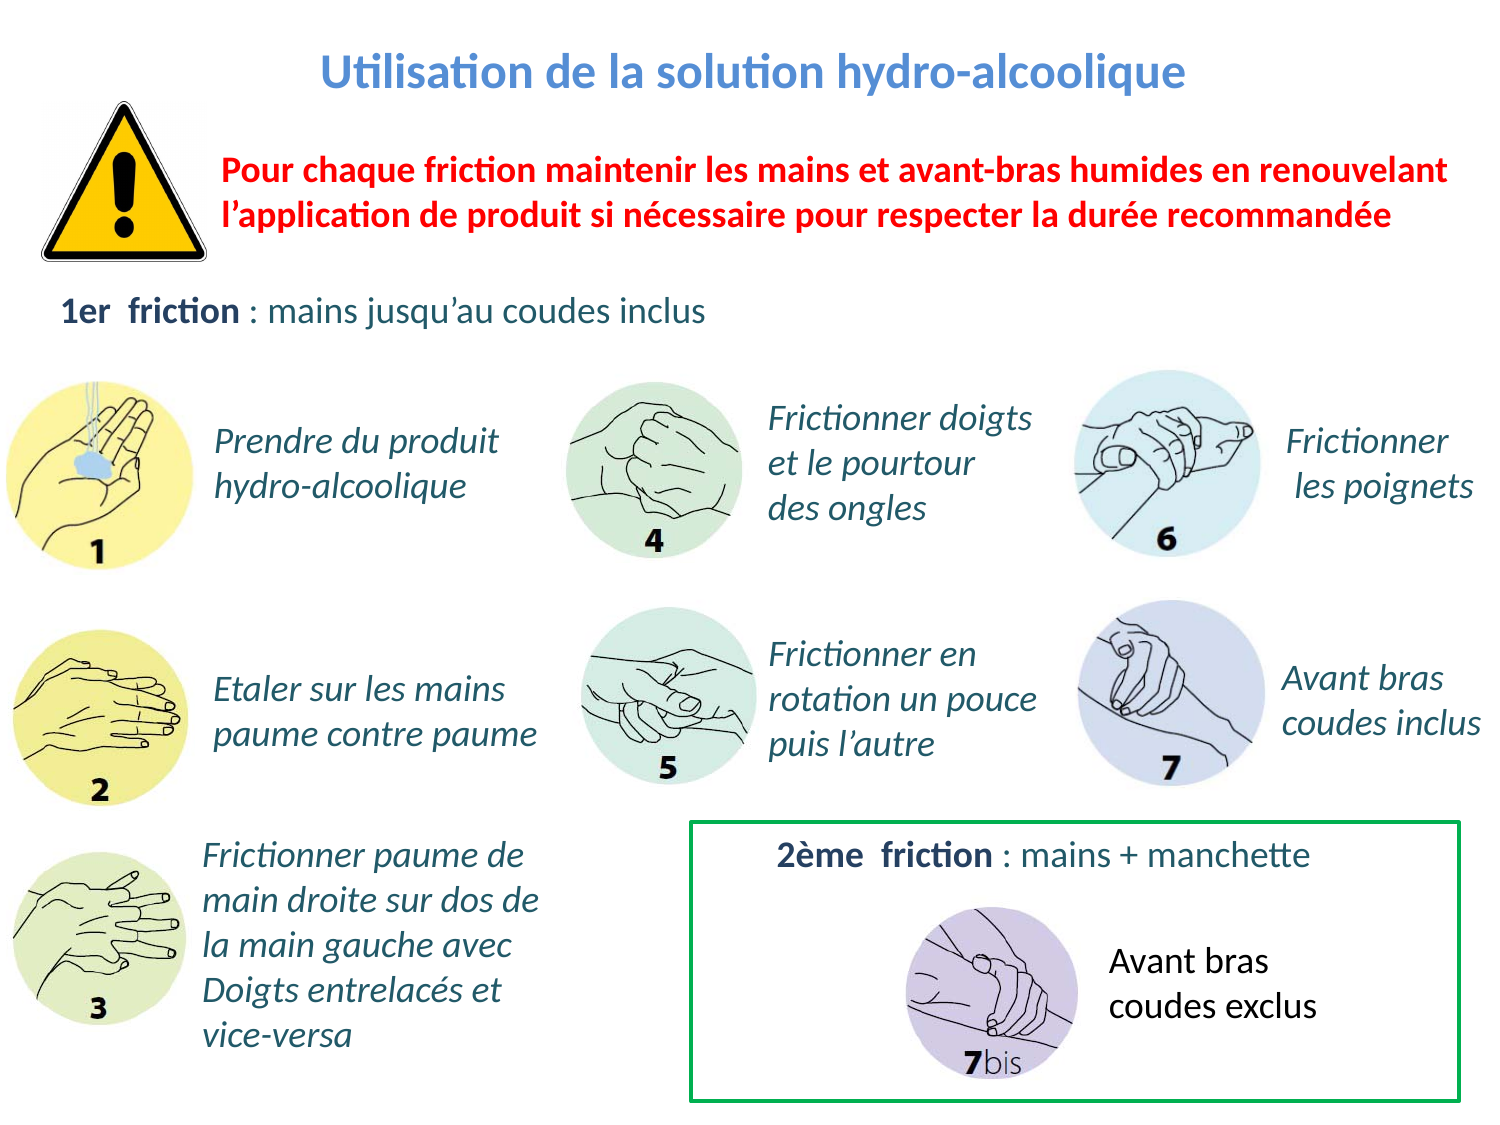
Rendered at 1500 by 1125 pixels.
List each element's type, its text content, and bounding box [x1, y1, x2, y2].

picture [572, 597, 762, 788]
picture [5, 621, 195, 811]
text_box Frictionner doigts et le pourtour des ongles [754, 385, 1048, 535]
text_box Avant bras coudes inclus [1275, 645, 1497, 750]
text_box Frictionner les poignets [1275, 408, 1490, 514]
text_box Etaler sur les mains paume contre paume [200, 656, 553, 762]
picture [1068, 361, 1270, 563]
text_box Frictionner paume de main droite sur dos de la main gauche avec Doigts entrelacés et vice-versa [187, 822, 555, 1062]
text_box 1er friction : mains jusqu’au coudes inclus [44, 278, 722, 339]
text_box Frictionner en rotation un pouce puis l’autre [767, 621, 1053, 772]
text_box [689, 820, 1461, 1103]
text_box Prendre du produit hydro-alcoolique [202, 408, 515, 514]
picture [5, 373, 197, 575]
picture [903, 892, 1081, 1090]
picture [560, 373, 751, 563]
picture [40, 101, 207, 262]
picture [0, 845, 196, 1032]
text_box Pour chaque friction maintenir les mains et avant-bras humides en renouvelant l’application de produit si nécessaire pour respecter la durée recommandée [211, 137, 1477, 242]
text_box Utilisation de la solution hydro-alcoolique [305, 30, 1203, 106]
picture [1068, 597, 1270, 799]
